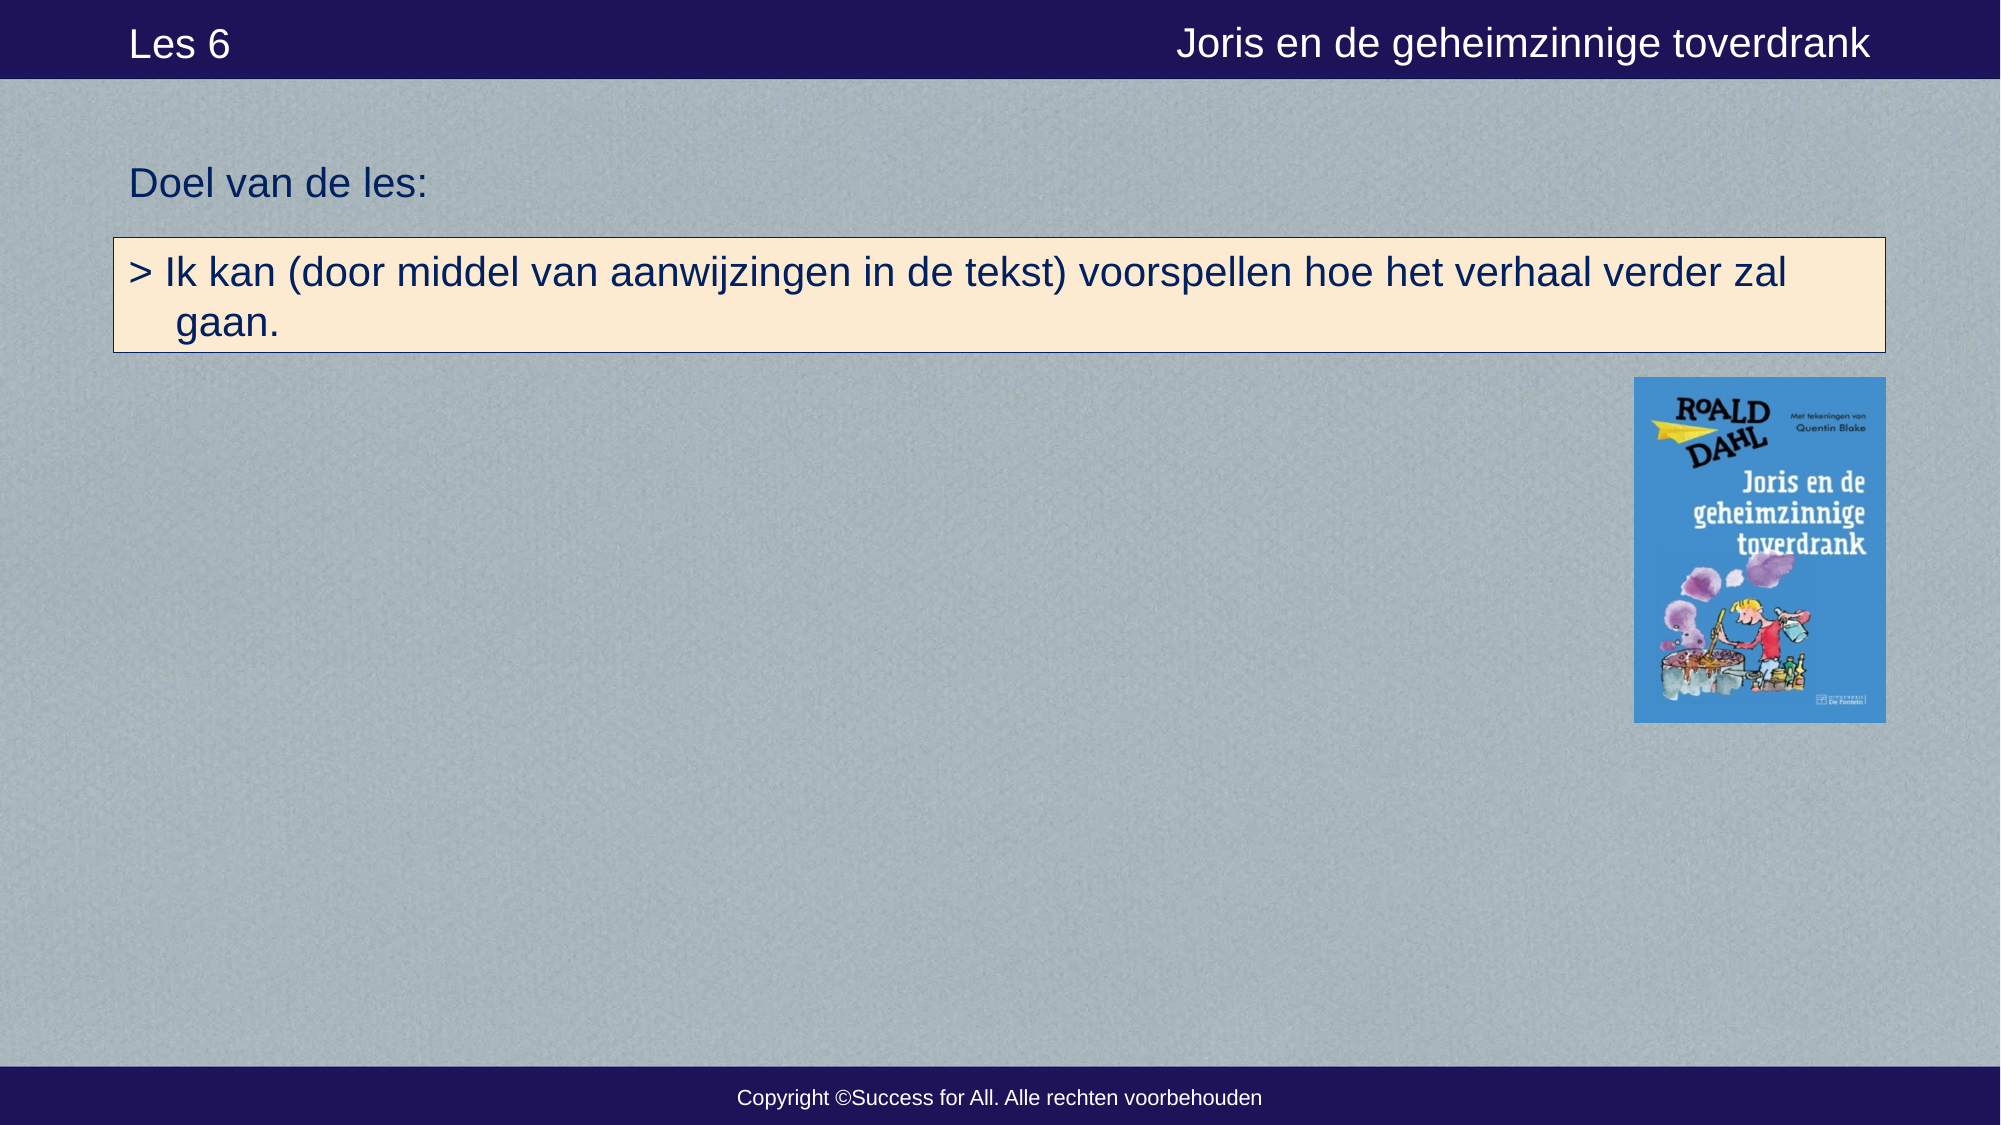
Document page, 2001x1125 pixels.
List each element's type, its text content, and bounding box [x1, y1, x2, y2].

text_box > Ik kan (door middel van aanwijzingen in de tekst) voorspellen hoe het verhaal verder zal gaan. [113, 237, 1886, 353]
picture [0, 0, 2001, 1125]
text_box Joris en de geheimzinnige toverdrank [999, 8, 1886, 73]
text_box Copyright ©Success for All. Alle rechten voorbehouden [0, 1076, 2000, 1125]
text_box Les 6 [114, 9, 354, 75]
text_box Doel van de les: [113, 148, 1635, 214]
